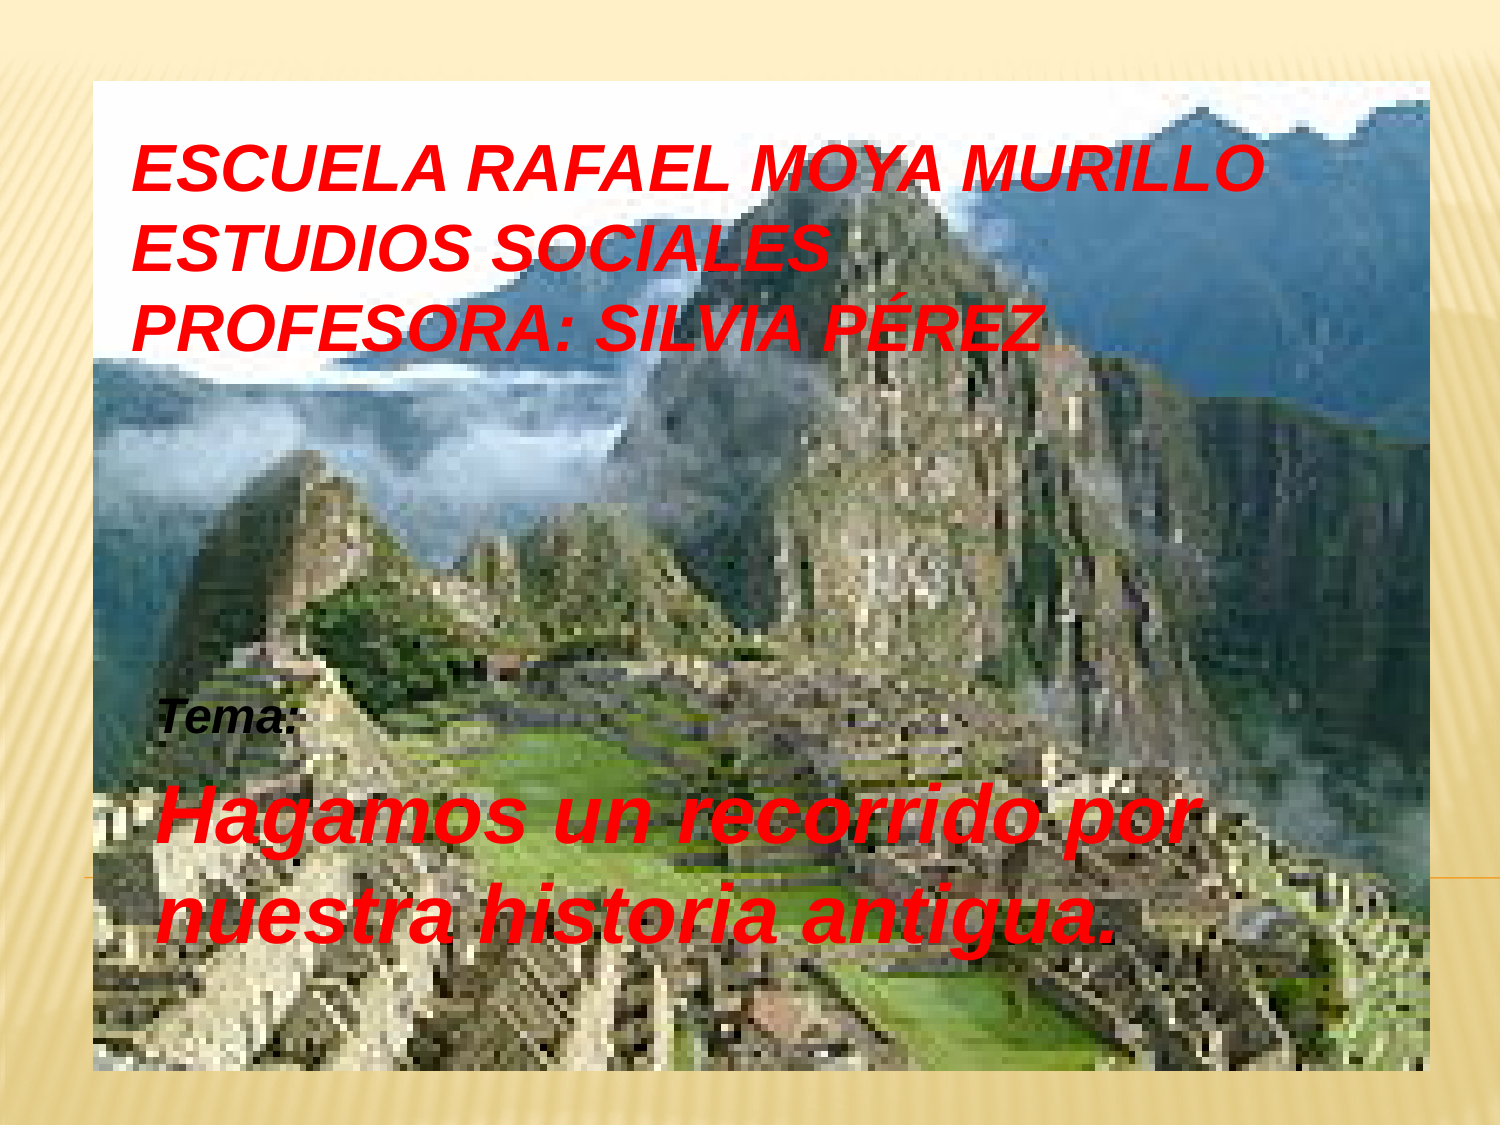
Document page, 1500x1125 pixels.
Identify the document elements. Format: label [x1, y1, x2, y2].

picture [93, 81, 1430, 1072]
